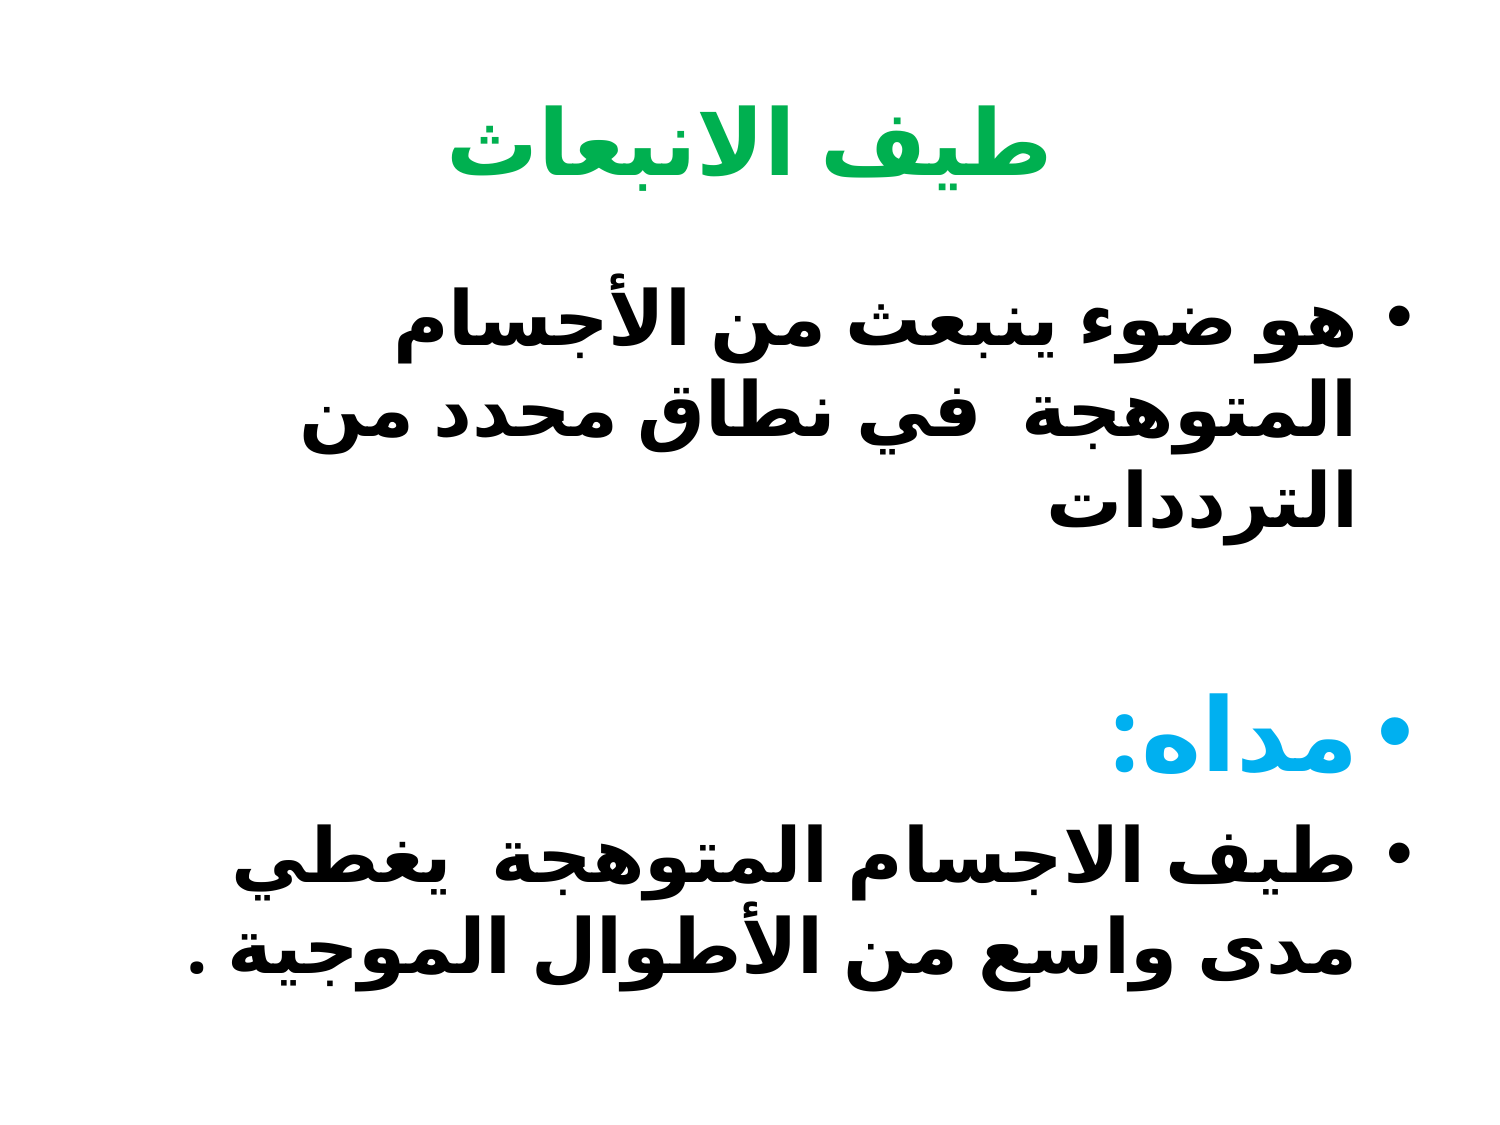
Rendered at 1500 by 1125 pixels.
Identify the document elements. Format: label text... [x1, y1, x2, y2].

title طيف الانبعاث [75, 45, 1425, 233]
list هو ضوء ينبعث من الأجسام المتوهجة في نطاق محدد من الترددات مداه: طيف الاجسام المتوهجة يغطي مدى واسع من الأطوال الموجية . [75, 262, 1425, 1005]
